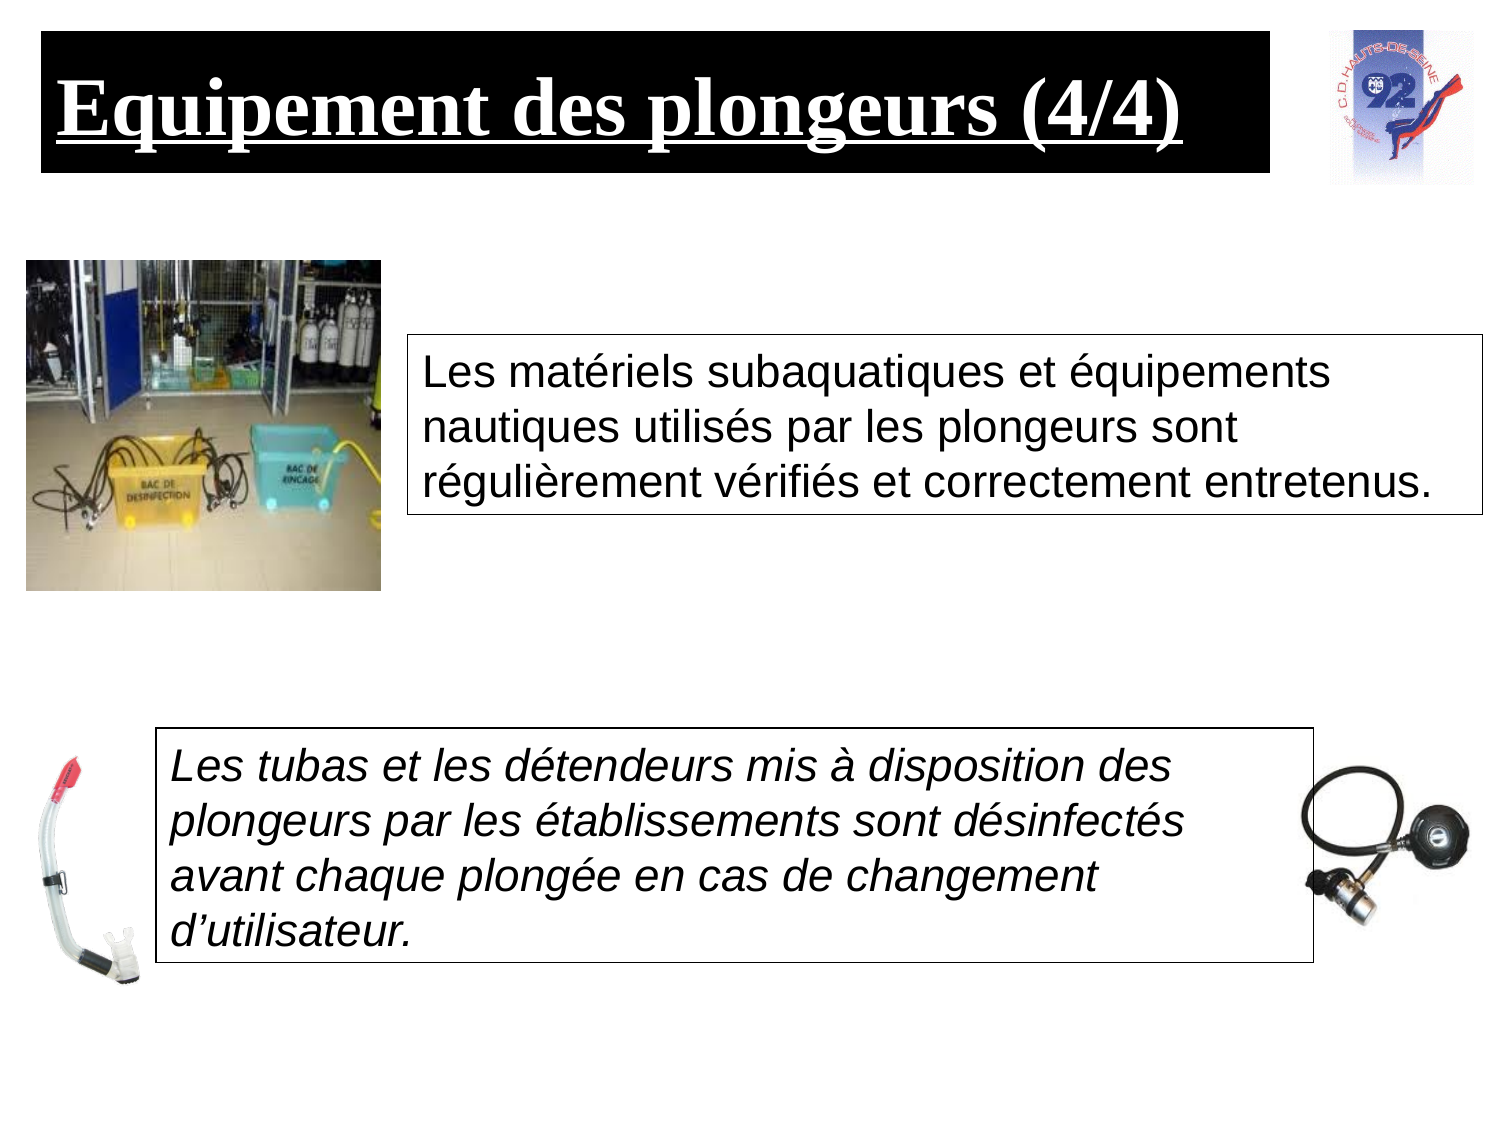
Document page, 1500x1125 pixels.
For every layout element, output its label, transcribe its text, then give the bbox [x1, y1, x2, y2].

text_box Les tubas et les détendeurs mis à disposition des plongeurs par les établissements sont désinfectés avant chaque plongée en cas de changement d’utilisateur. [156, 727, 1276, 963]
title Equipement des plongeurs (4/4) [41, 31, 1270, 173]
picture [25, 259, 381, 591]
text_box Les matériels subaquatiques et équipements nautiques utilisés par les plongeurs sont régulièrement vérifiés et correctement entretenus. [407, 334, 1483, 515]
picture [1328, 30, 1474, 185]
picture [1281, 701, 1489, 992]
picture [18, 750, 144, 997]
